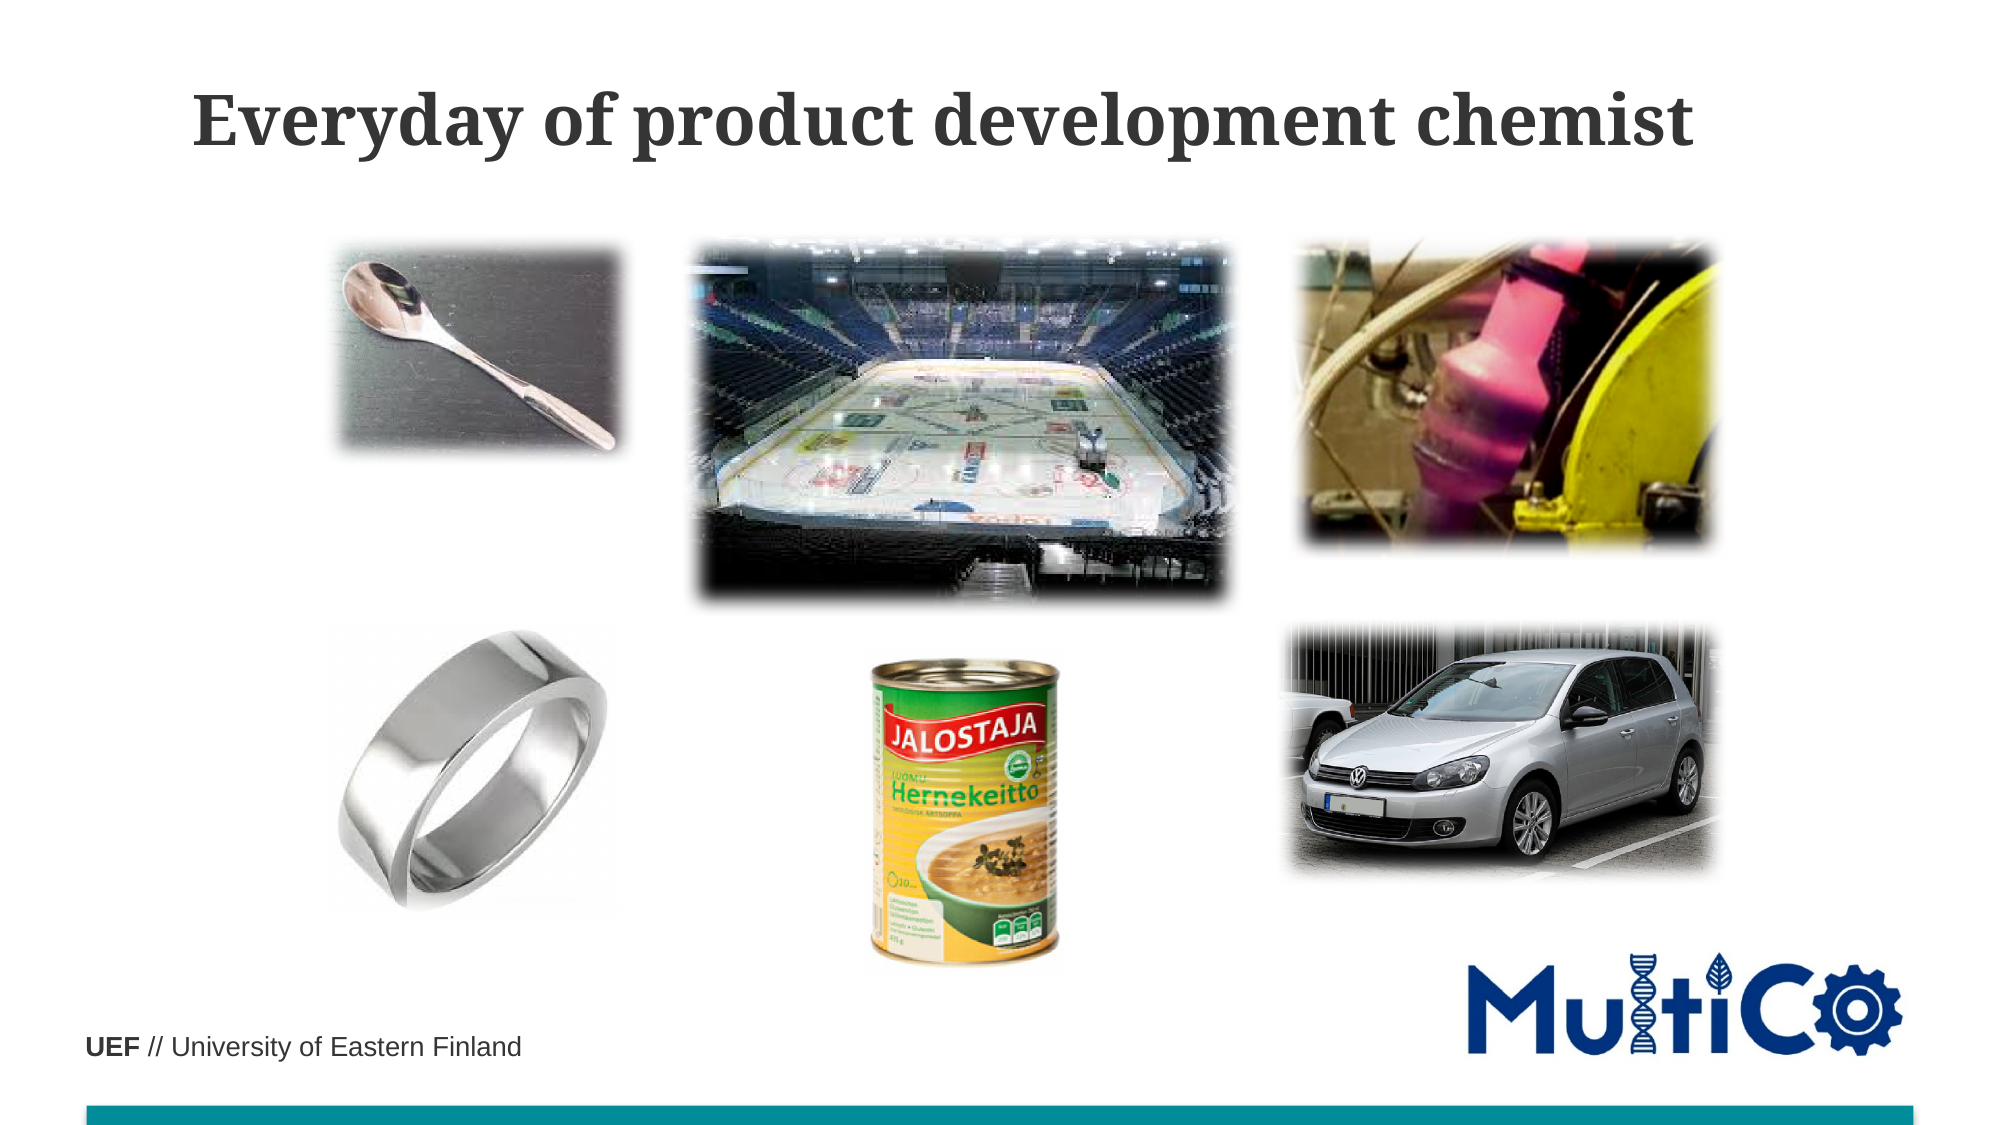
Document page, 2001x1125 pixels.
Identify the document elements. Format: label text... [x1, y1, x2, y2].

picture [320, 617, 623, 920]
picture [1274, 617, 1727, 887]
picture [1287, 232, 1727, 562]
picture [861, 648, 1069, 976]
picture [681, 232, 1243, 618]
picture [320, 232, 638, 467]
picture [1452, 930, 1919, 1077]
title Everyday of product development chemist [177, 66, 1823, 233]
